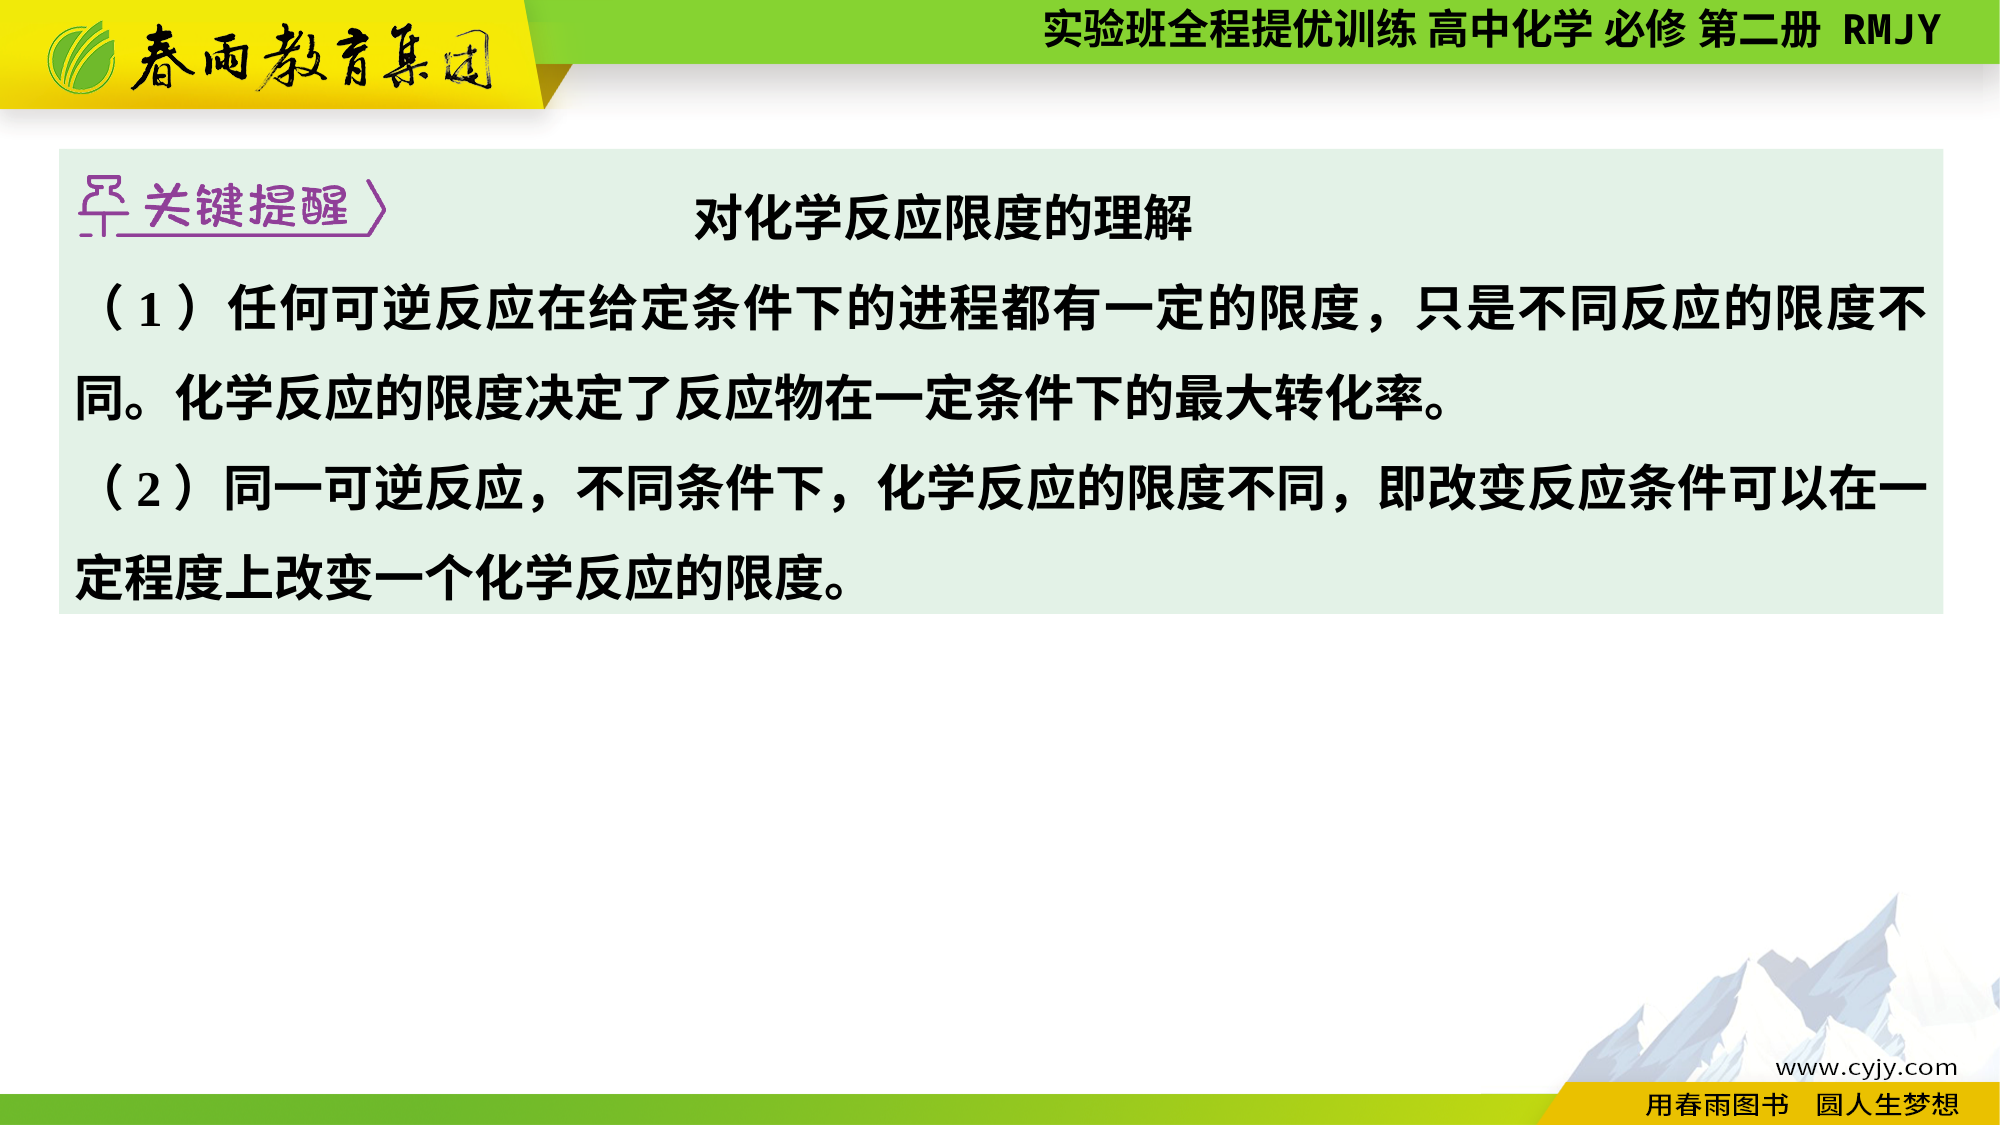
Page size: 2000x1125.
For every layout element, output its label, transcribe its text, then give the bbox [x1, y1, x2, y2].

picture [0, 0, 2000, 1125]
text_box 对化学反应限度的理解 （1）任何可逆反应在给定条件下的进程都有一定的限度，只是不同反应的限度不同。化学反应的限度决定了反应物在一定条件下的最大转化率。 （2）同一可逆反应，不同条件下，化学反应的限度不同，即改变反应条件可以在一定程度上改变一个化学反应的限度。 [59, 148, 1944, 614]
